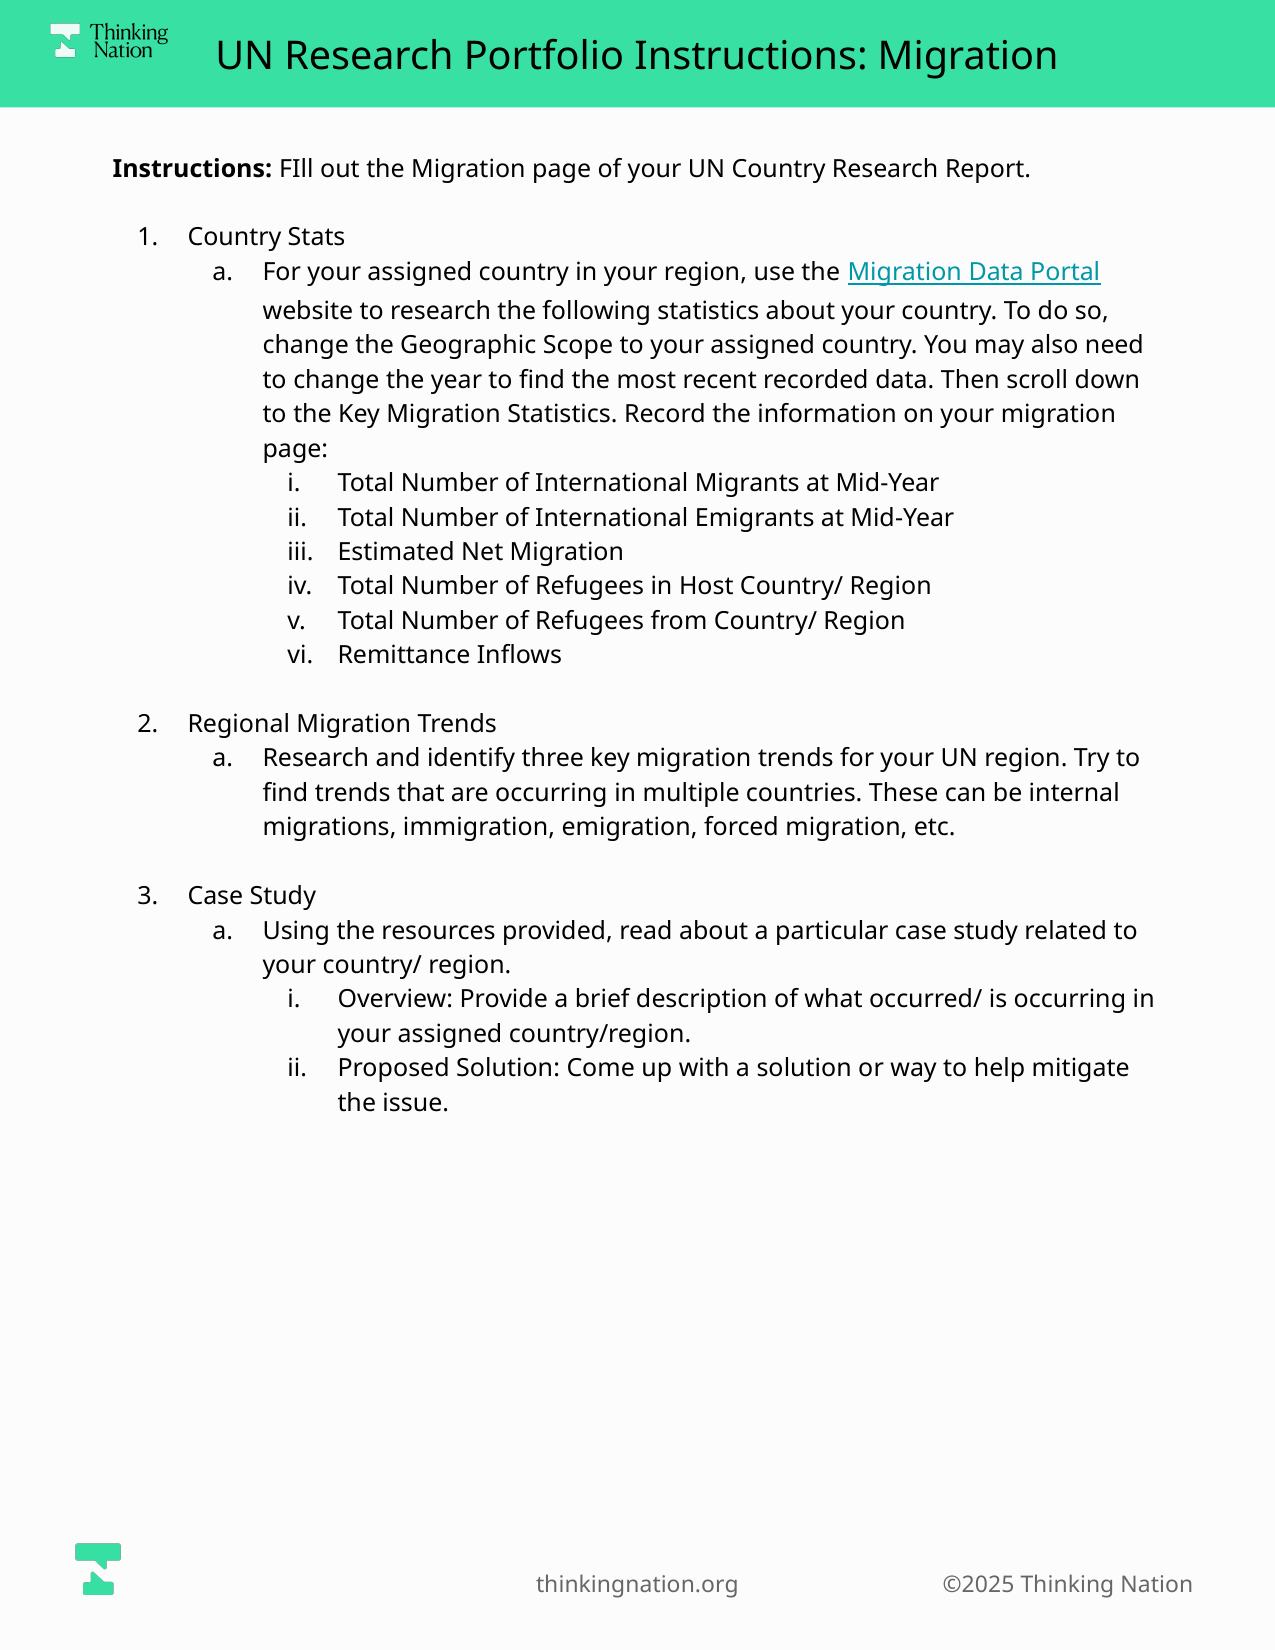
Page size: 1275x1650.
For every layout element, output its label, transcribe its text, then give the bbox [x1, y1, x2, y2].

text_box ©2025 Thinking Nation [907, 1553, 1210, 1605]
text_box UN Research Portfolio Instructions: Migration [0, 0, 1275, 108]
picture [36, 12, 172, 69]
text_box thinkingnation.org [486, 1553, 789, 1605]
text_box Instructions: FIll out the Migration page of your UN Country Research Report. Country Stats For your assigned country in your region, use the Migration Data Portal website to research the following statistics about your country. To do so, change the Geographic Scope to your assigned country. You may also need to change the year to find the most recent recorded data. Then scroll down to the Key Migration Statistics. Record the information on your migration page: Total Number of International Migrants at Mid-Year Total Number of International Emigrants at Mid-Year Estimated Net Migration Total Number of Refugees in Host Country/ Region Total Number of Refugees from Country/ Region Remittance Inflows Regional Migration Trends Research and identify three key migration trends for your UN region. Try to find trends that are occurring in multiple countries. These can be internal migrations, immigration, emigration, forced migration, etc. Case Study Using the resources provided, read about a particular case study related to your country/ region. Overview: Provide a brief description of what occurred/ is occurring in your assigned country/region. Proposed Solution: Come up with a solution or way to help mitigate the issue. [97, 132, 1178, 1132]
picture [62, 1533, 134, 1605]
